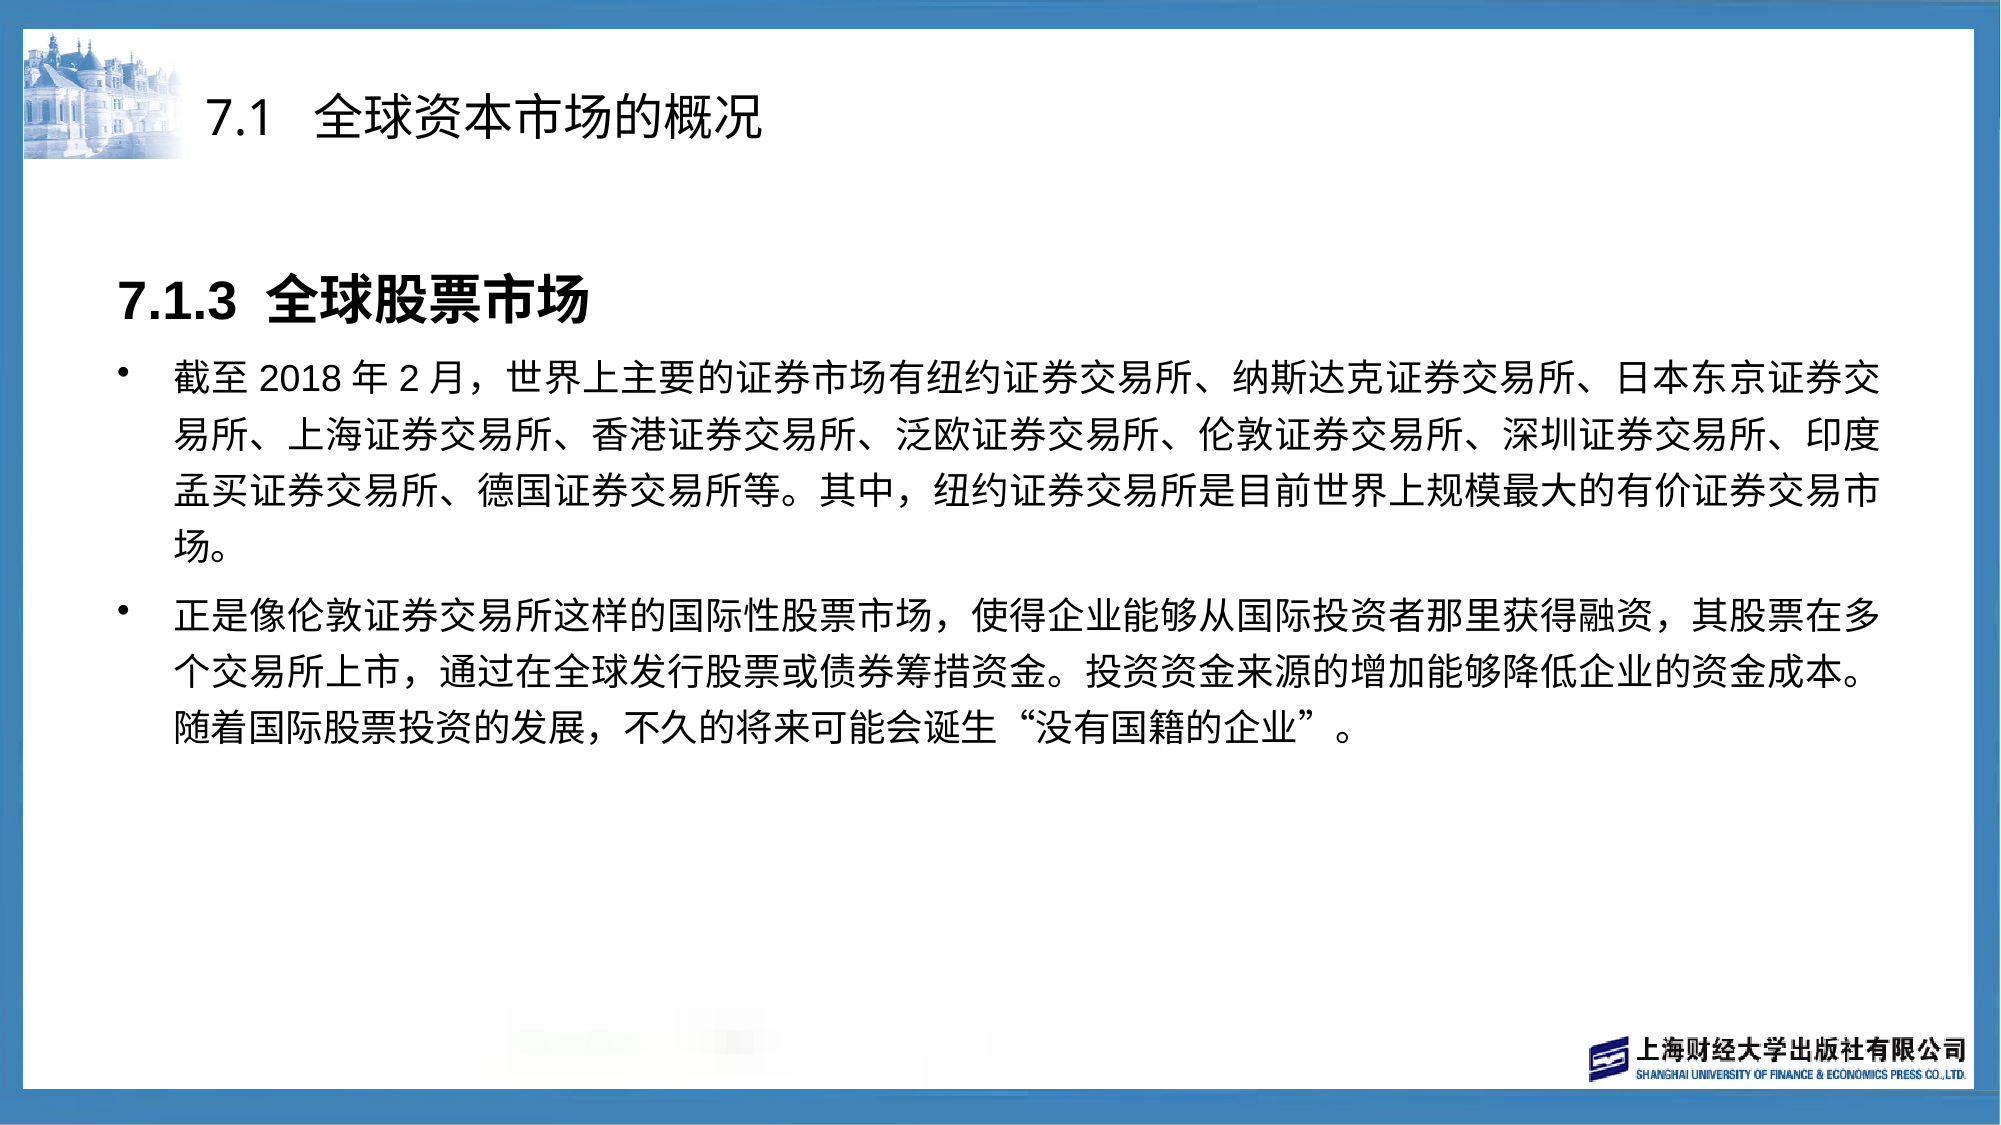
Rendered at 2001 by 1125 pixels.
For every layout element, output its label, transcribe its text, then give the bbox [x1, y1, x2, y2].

title 7.1 全球资本市场的概况 [190, 64, 1547, 168]
list 7.1.3 全球股票市场 截至2018年2月，世界上主要的证券市场有纽约证券交易所、纳斯达克证券交易所、日本东京证券交易所、上海证券交易所、香港证券交易所、泛欧证券交易所、伦敦证券交易所、深圳证券交易所、印度孟买证券交易所、德国证券交易所等。其中，纽约证券交易所是目前世界上规模最大的有价证券交易市场。 正是像伦敦证券交易所这样的国际性股票市场，使得企业能够从国际投资者那里获得融资，其股票在多个交易所上市，通过在全球发行股票或债券筹措资金。投资资金来源的增加能够降低企业的资金成本。随着国际股票投资的发展，不久的将来可能会诞生“没有国籍的企业”。 [102, 241, 1898, 1065]
picture [0, 0, 2001, 1125]
